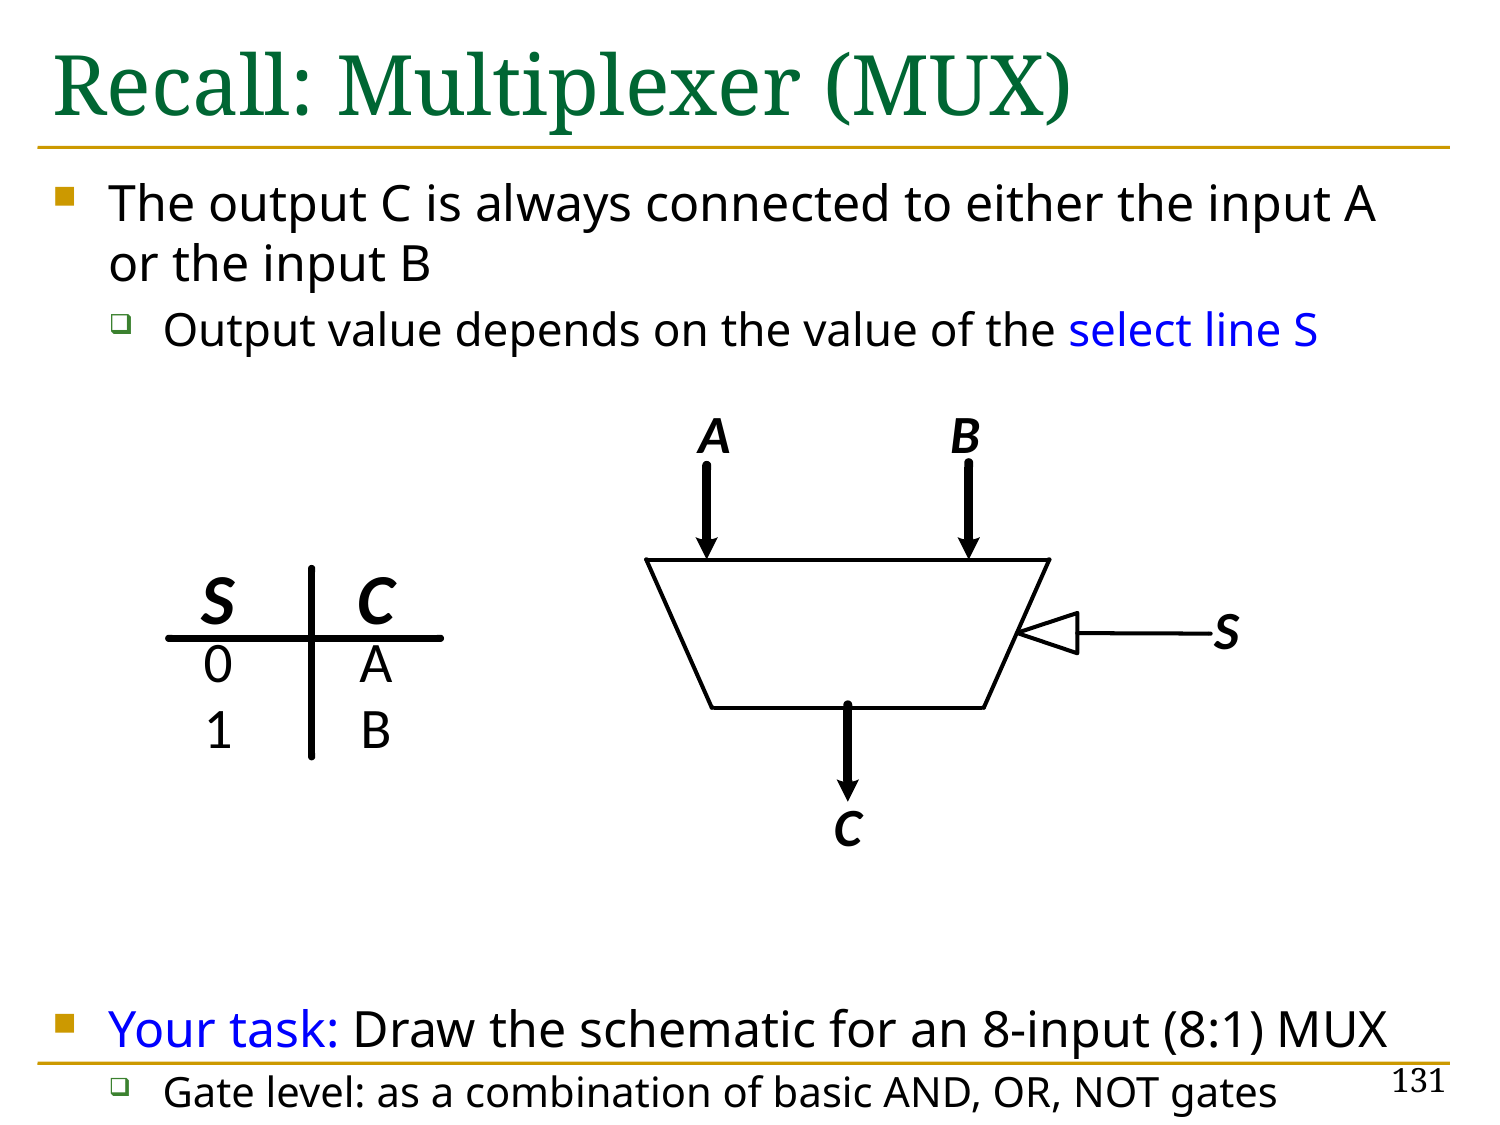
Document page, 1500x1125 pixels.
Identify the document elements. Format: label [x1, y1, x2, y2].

title [37, 24, 1450, 163]
picture [642, 387, 1267, 888]
picture [162, 535, 445, 793]
slide_number [1111, 1036, 1462, 1112]
list [37, 163, 1450, 1016]
